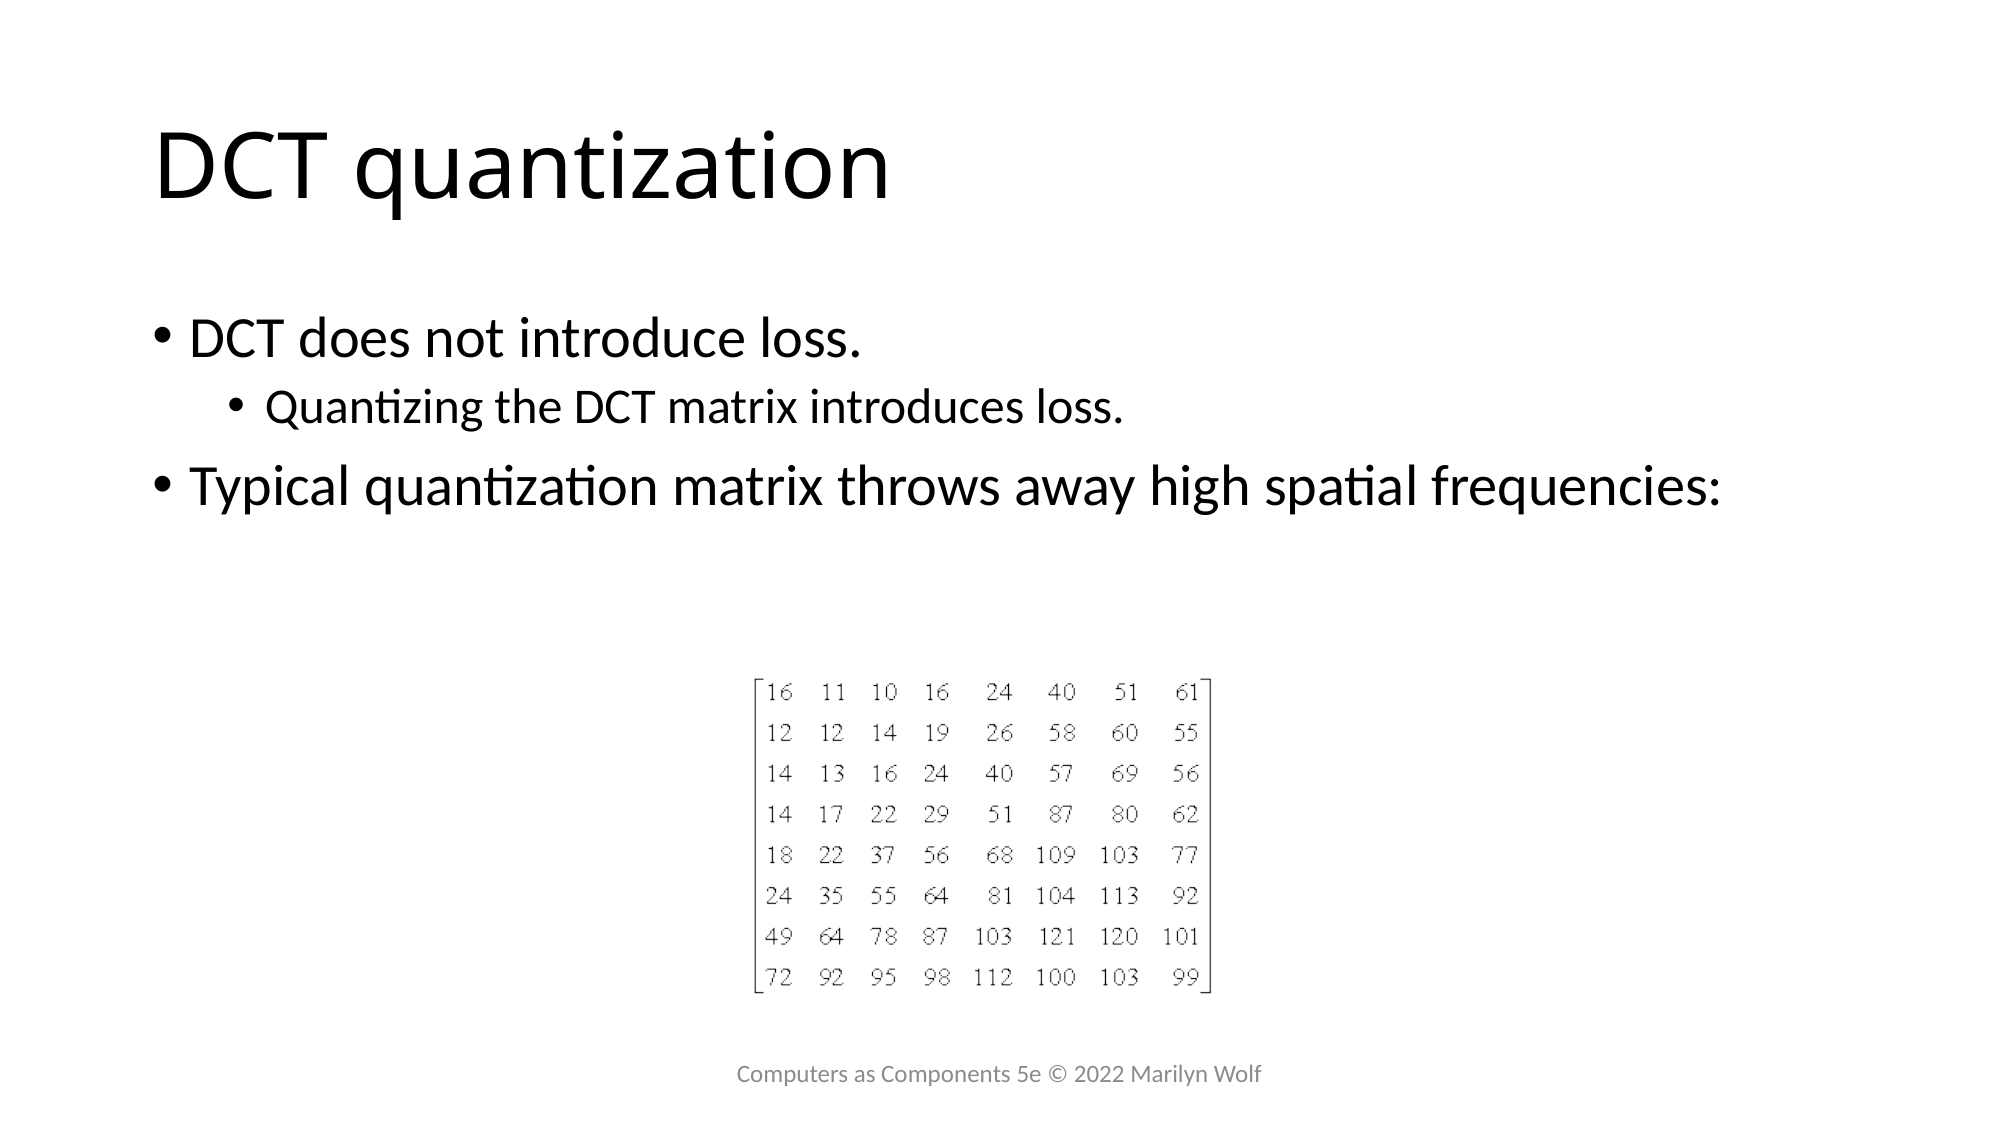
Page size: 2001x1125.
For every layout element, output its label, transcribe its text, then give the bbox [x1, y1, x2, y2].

list DCT does not introduce loss. Quantizing the DCT matrix introduces loss. Typical quantization matrix throws away high spatial frequencies: [137, 299, 1863, 1014]
picture [749, 674, 1216, 1000]
title DCT quantization [137, 59, 1863, 278]
footer Computers as Components 5e © 2022 Marilyn Wolf [662, 1042, 1338, 1103]
